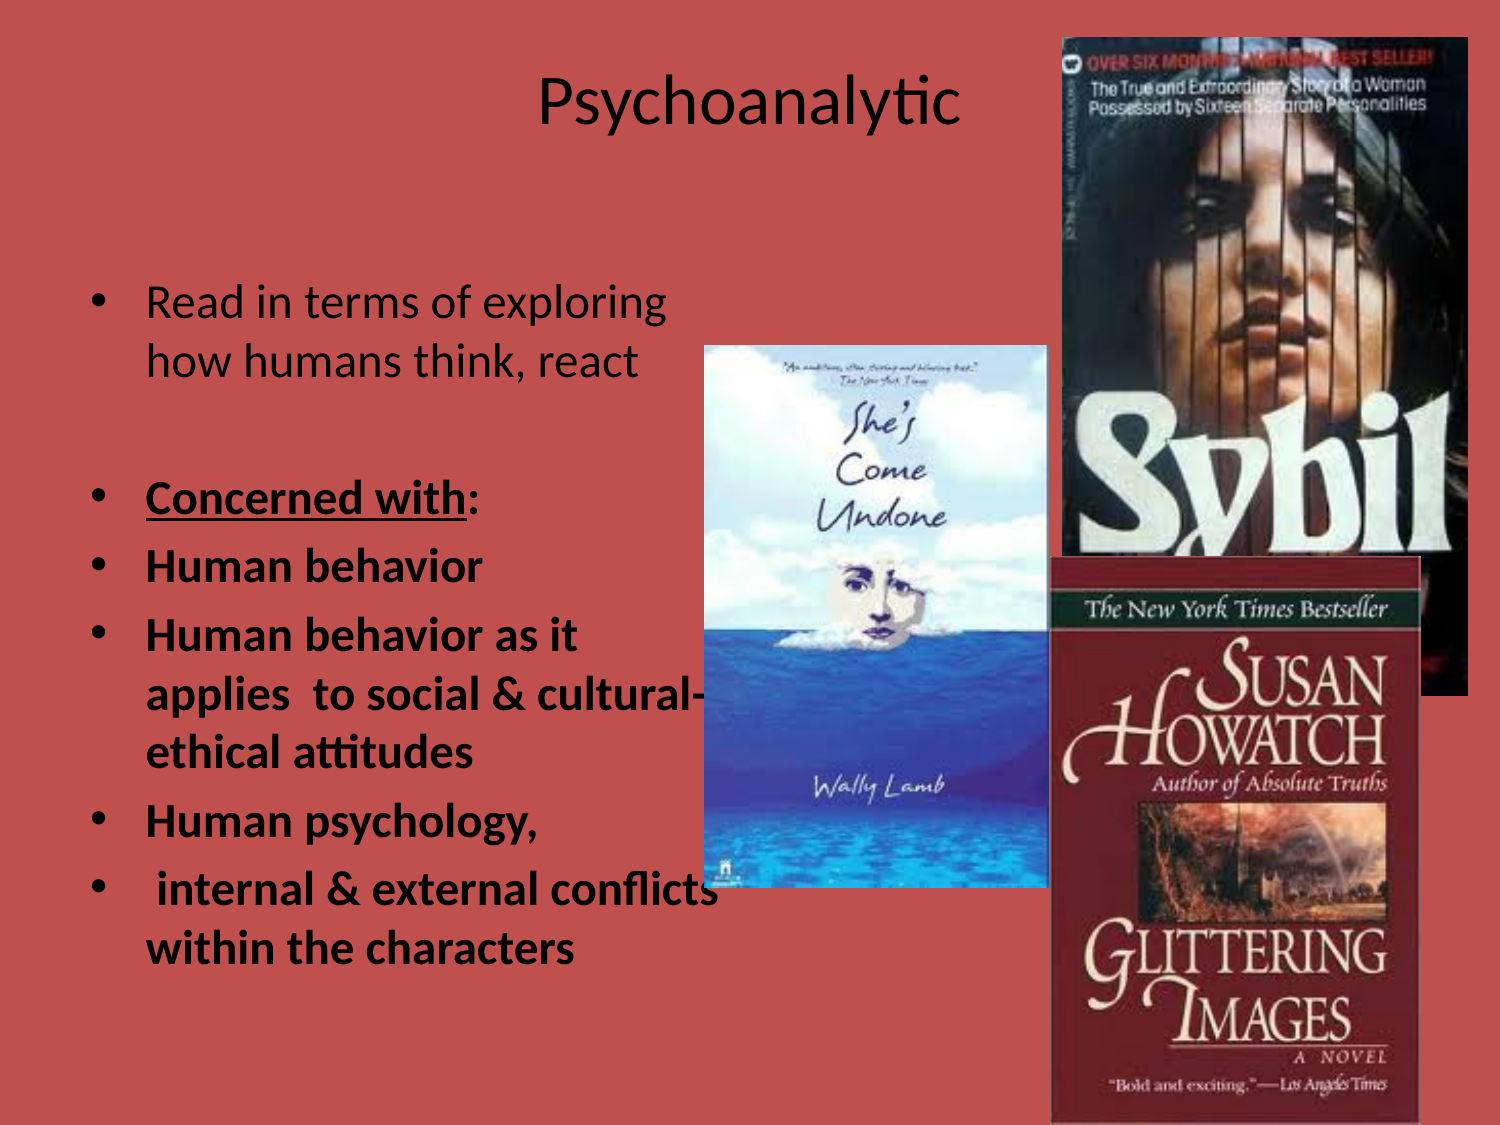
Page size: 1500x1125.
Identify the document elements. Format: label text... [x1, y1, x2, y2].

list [1062, 37, 1468, 696]
title Psychoanalytic [75, 45, 1057, 233]
list Read in terms of exploring how humans think, react Concerned with: Human behavior Human behavior as it applies to social & cultural- ethical attitudes Human psychology, internal & external conflicts within the characters [75, 262, 738, 1005]
picture [704, 345, 1421, 1125]
